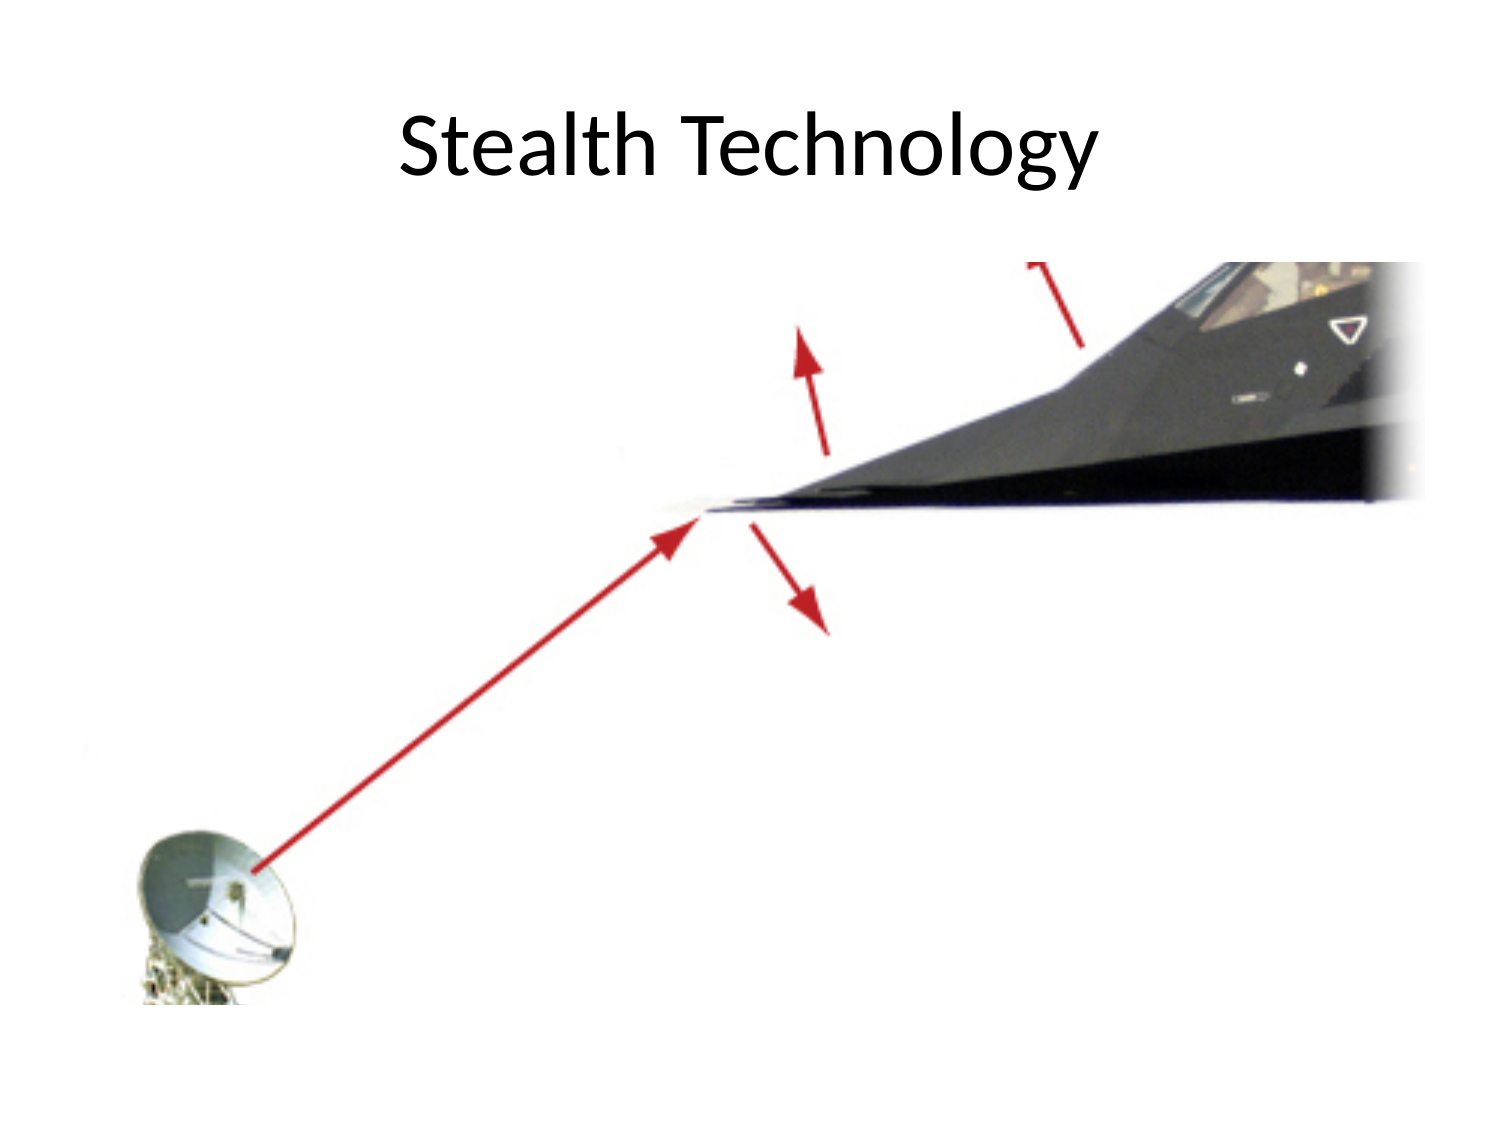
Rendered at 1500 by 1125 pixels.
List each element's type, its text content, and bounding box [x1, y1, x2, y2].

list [74, 262, 1426, 1006]
title Stealth Technology [75, 45, 1425, 233]
